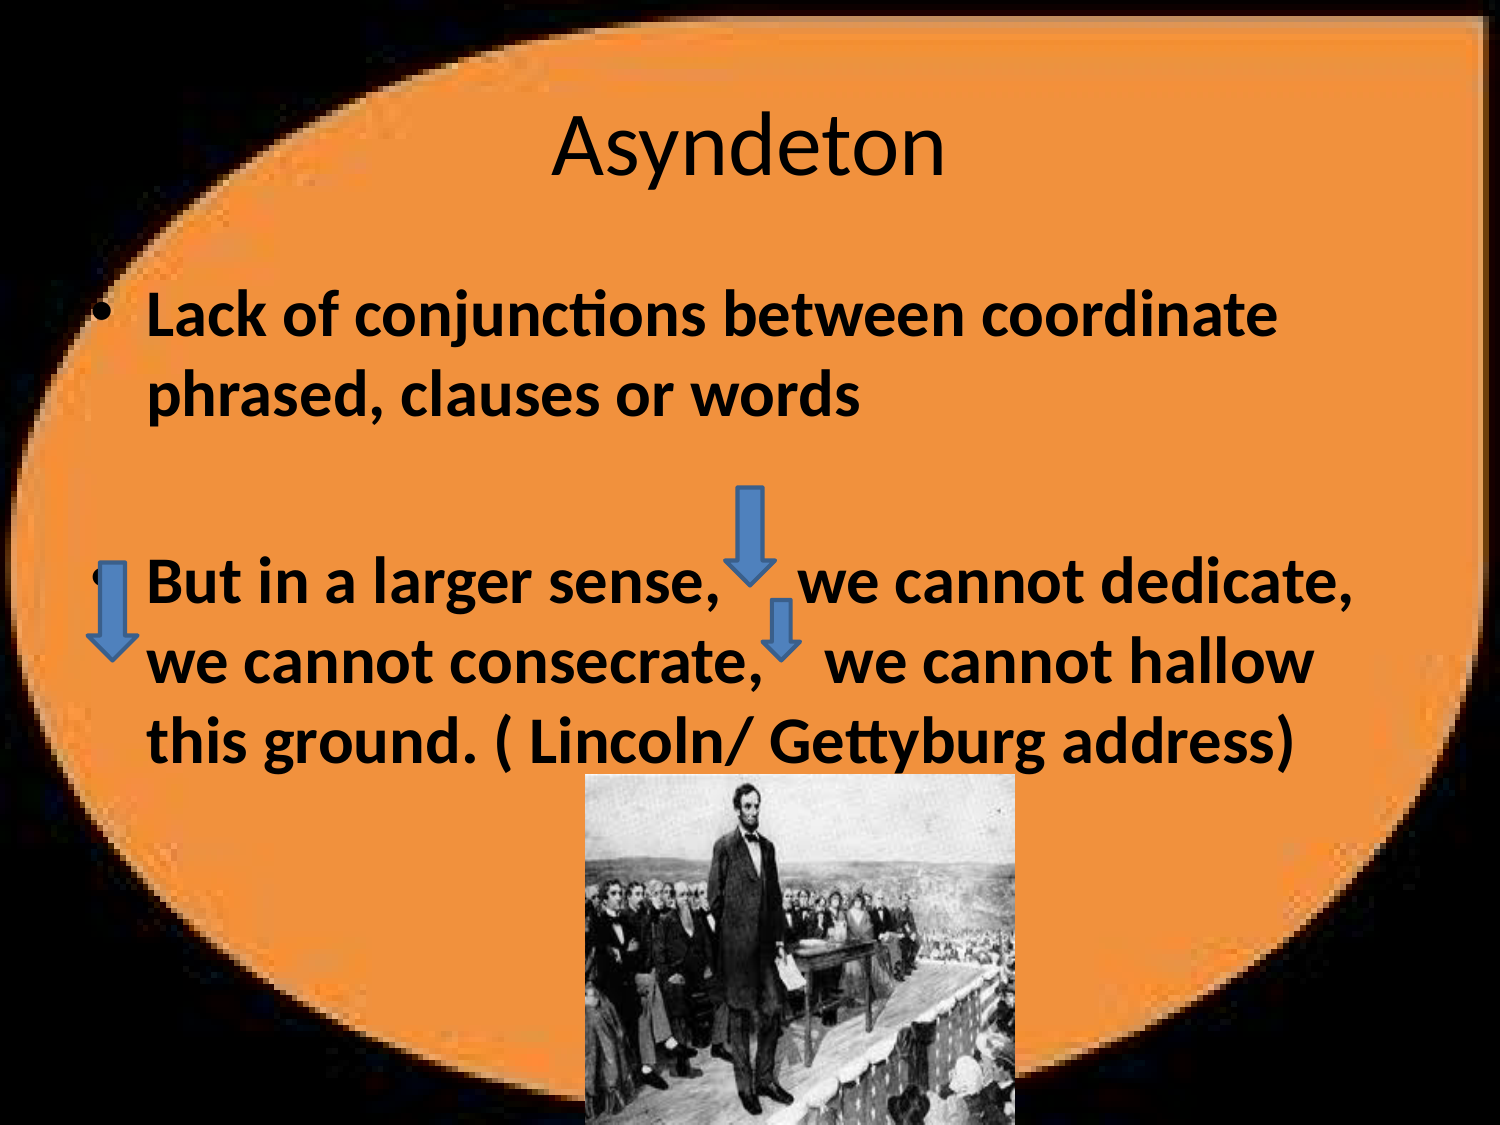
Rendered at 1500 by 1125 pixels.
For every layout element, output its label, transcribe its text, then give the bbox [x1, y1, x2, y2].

list Lack of conjunctions between coordinate phrased, clauses or words But in a larger sense, we cannot dedicate, we cannot consecrate, we cannot hallow this ground. ( Lincoln/ Gettyburg address) [75, 262, 1425, 1005]
picture [0, 0, 1500, 1125]
text_box [723, 485, 777, 588]
text_box [85, 560, 140, 663]
text_box [760, 597, 802, 663]
title Asyndeton [75, 45, 1425, 233]
